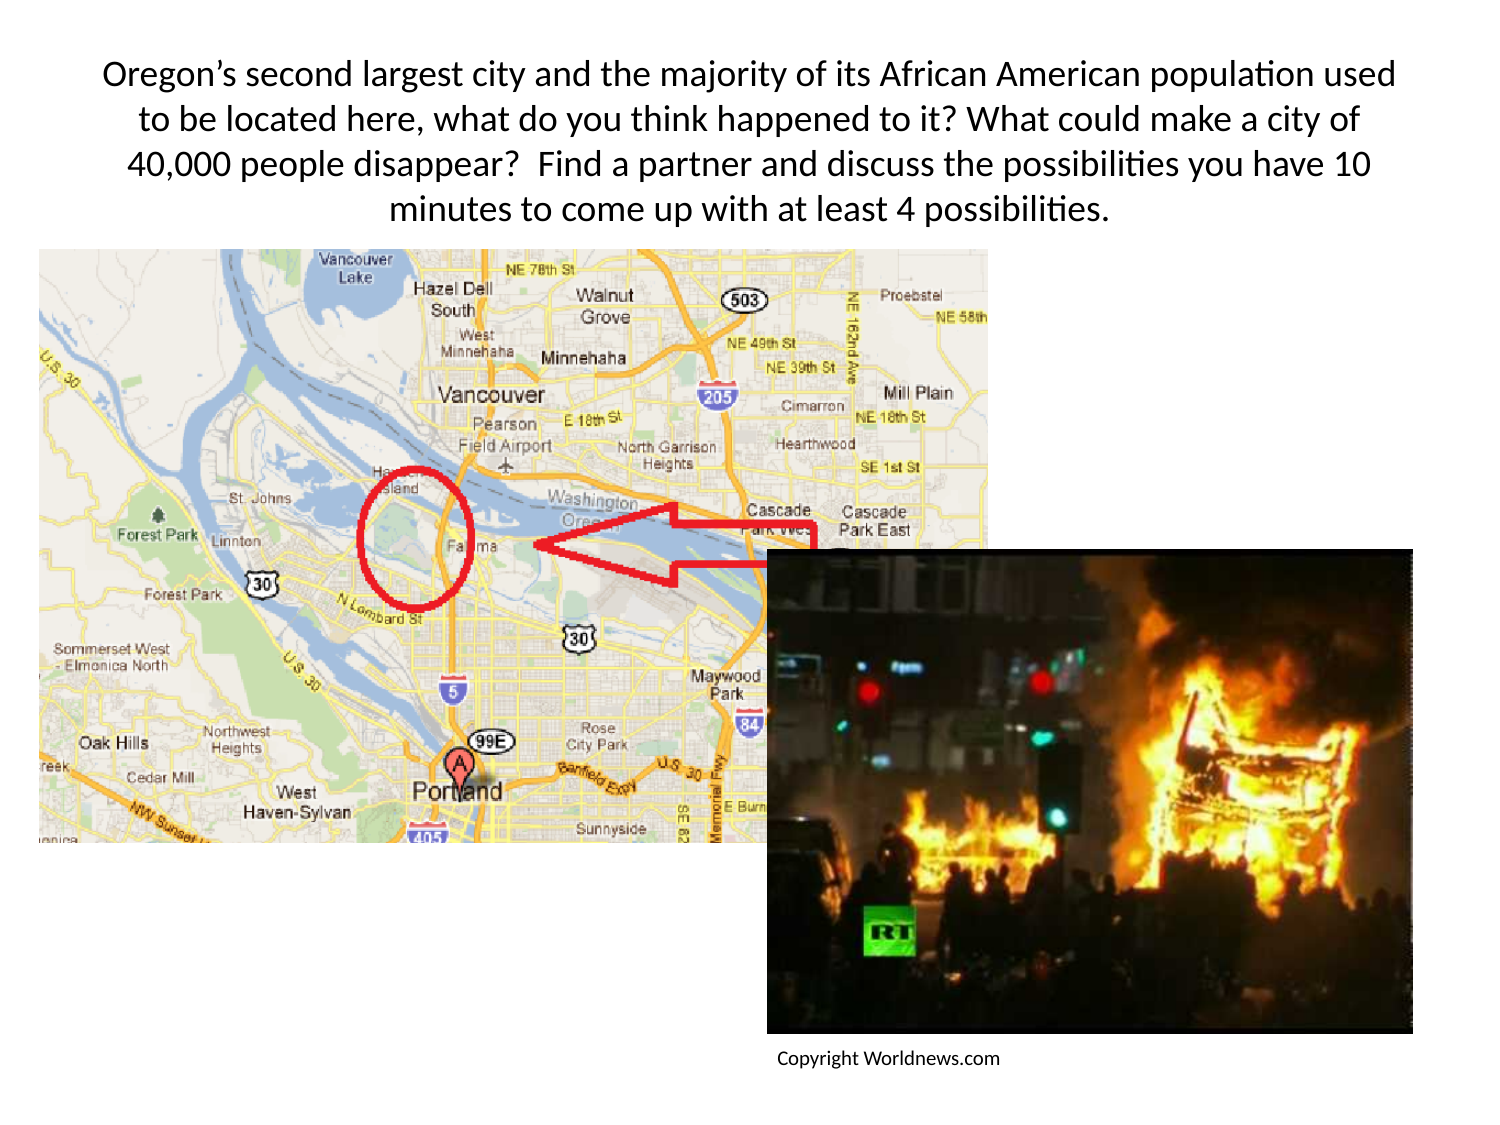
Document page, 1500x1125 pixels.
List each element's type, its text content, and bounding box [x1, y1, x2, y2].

text_box Copyright Worldnews.com [762, 1038, 1088, 1078]
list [39, 249, 988, 843]
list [766, 549, 1413, 1035]
title Oregon’s second largest city and the majority of its African American population used to be located here, what do you think happened to it? What could make a city of 40,000 people disappear? Find a partner and discuss the possibilities you have 10 minutes to come up with at least 4 possibilities. [75, 45, 1425, 233]
